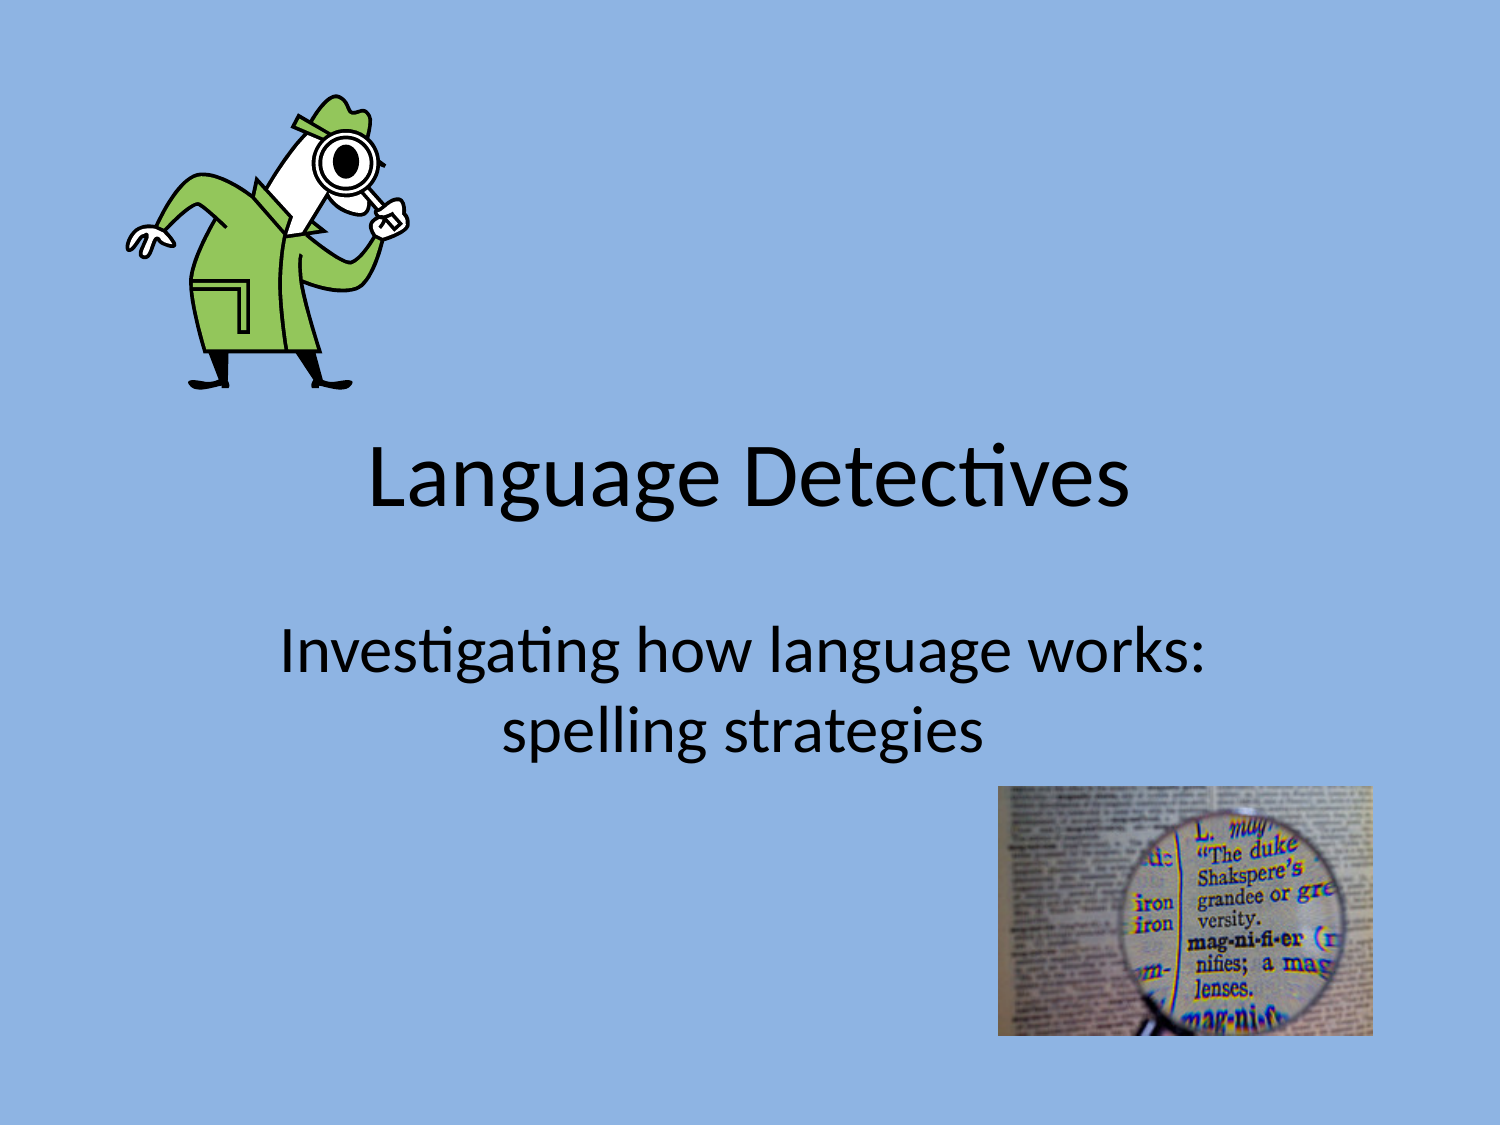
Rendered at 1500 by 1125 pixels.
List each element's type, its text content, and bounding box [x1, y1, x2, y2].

subtitle Investigating how language works: spelling strategies [218, 597, 1269, 886]
picture [123, 89, 411, 392]
title Language Detectives [112, 349, 1388, 591]
picture [997, 786, 1374, 1036]
